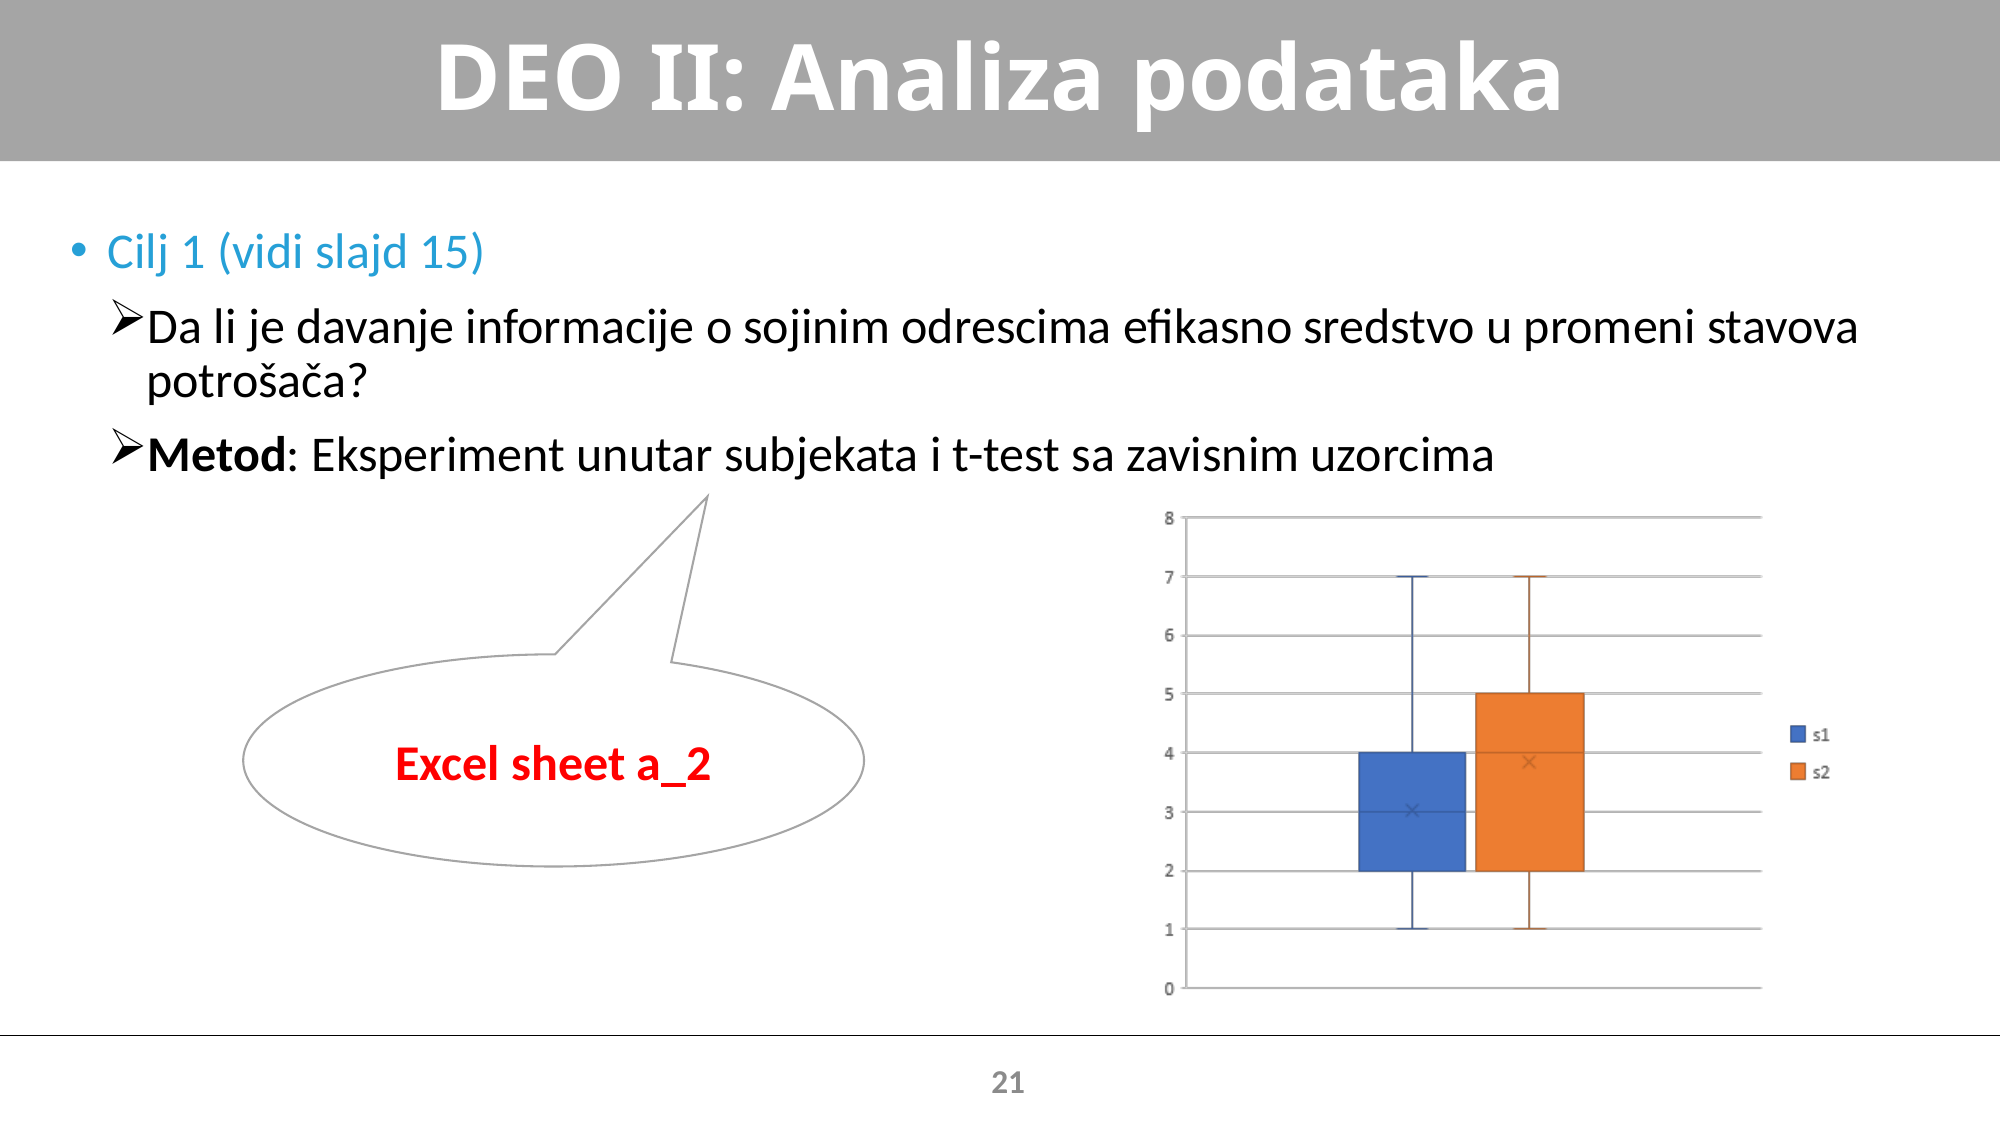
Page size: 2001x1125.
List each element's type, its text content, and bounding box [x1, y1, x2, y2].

picture [1153, 495, 1856, 1014]
list Cilj 1 (vidi slajd 15) Da li je davanje informacije o sojinim odrescima efikasno sredstvo u promeni stavova potrošača? Metod: Eksperiment unutar subjekata i t-test sa zavisnim uzorcima [55, 217, 1962, 853]
text_box Excel sheet a_2 [242, 493, 866, 868]
slide_number 21 [16, 1036, 2000, 1125]
title DEO II: Analiza podataka [0, 0, 2000, 162]
